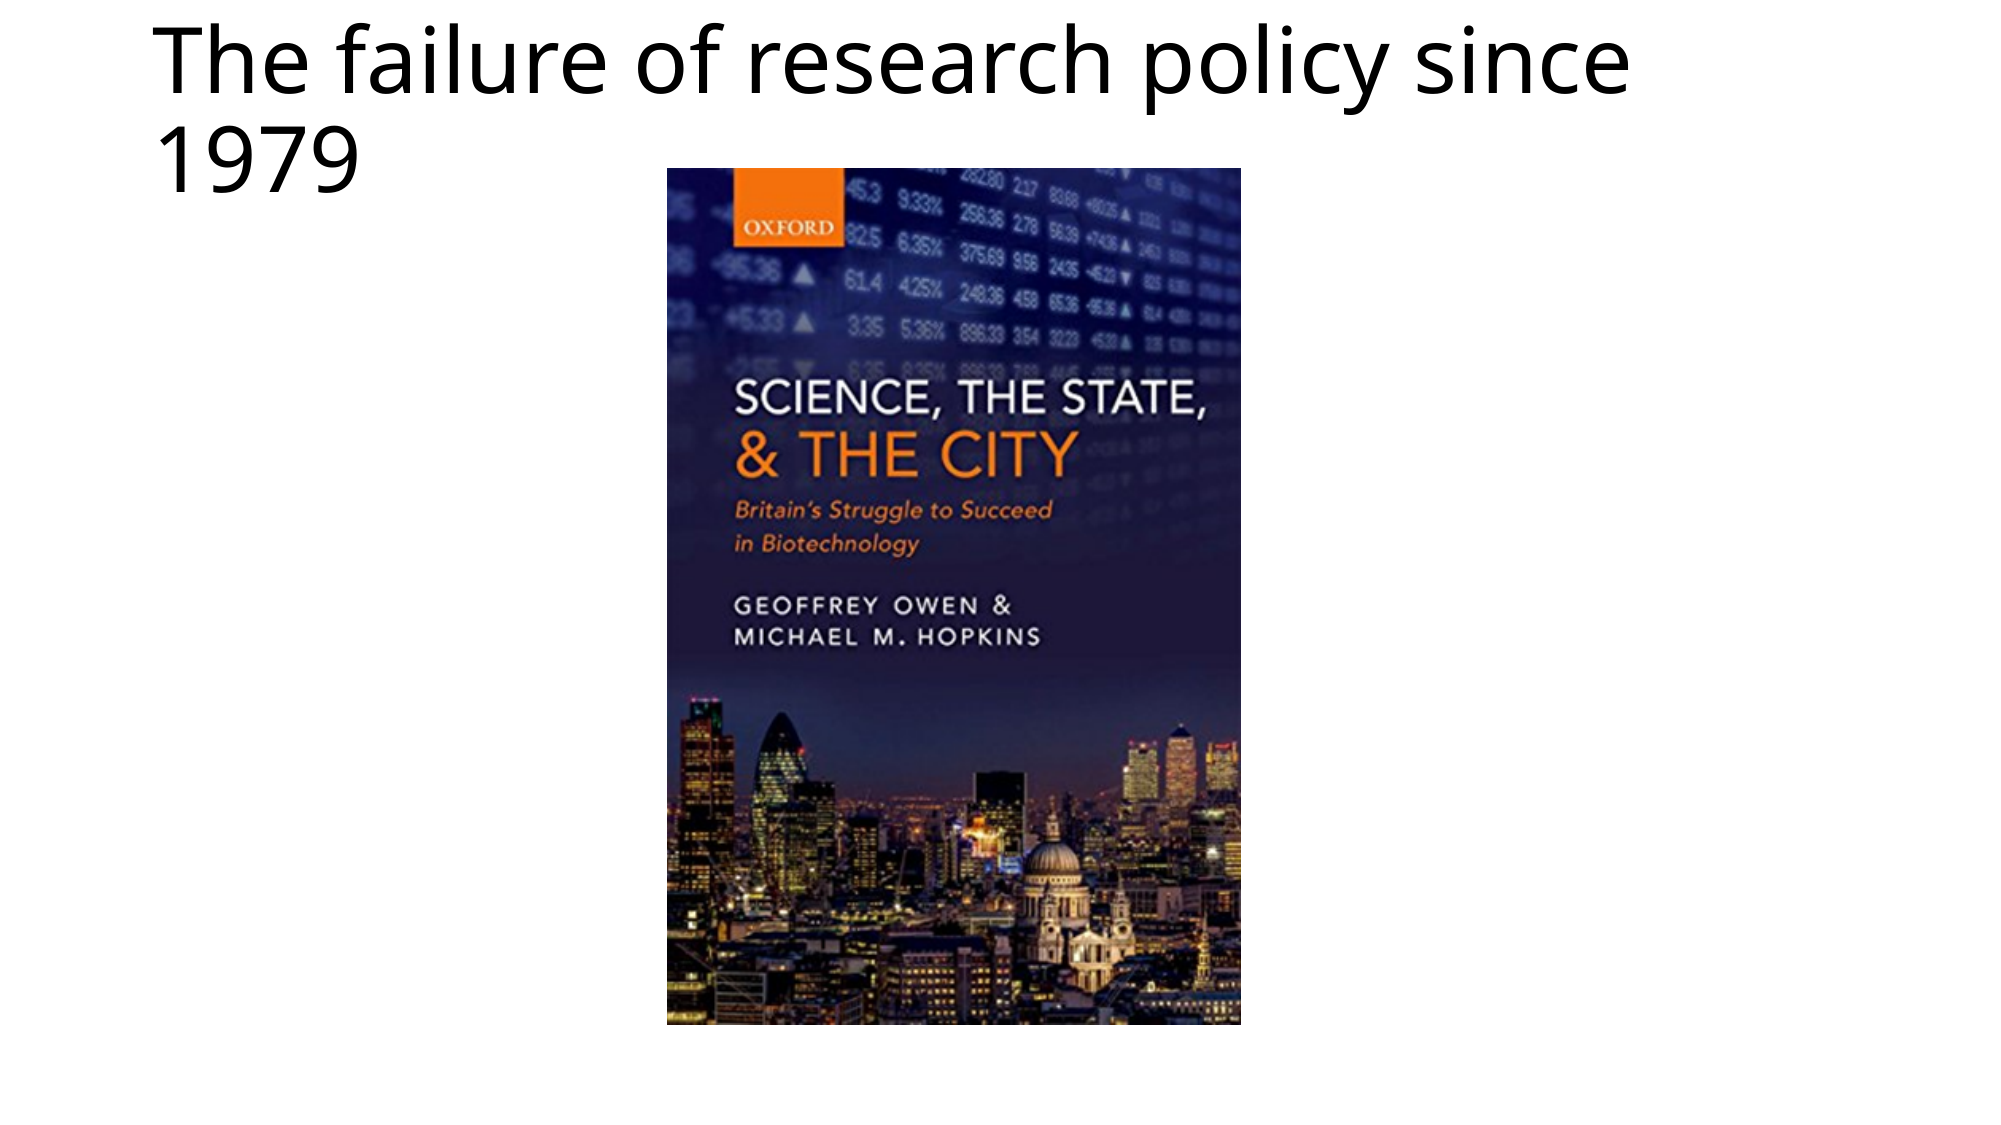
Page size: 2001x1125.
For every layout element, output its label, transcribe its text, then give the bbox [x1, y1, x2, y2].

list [667, 168, 1241, 1025]
title The failure of research policy since 1979 [137, 59, 1863, 278]
